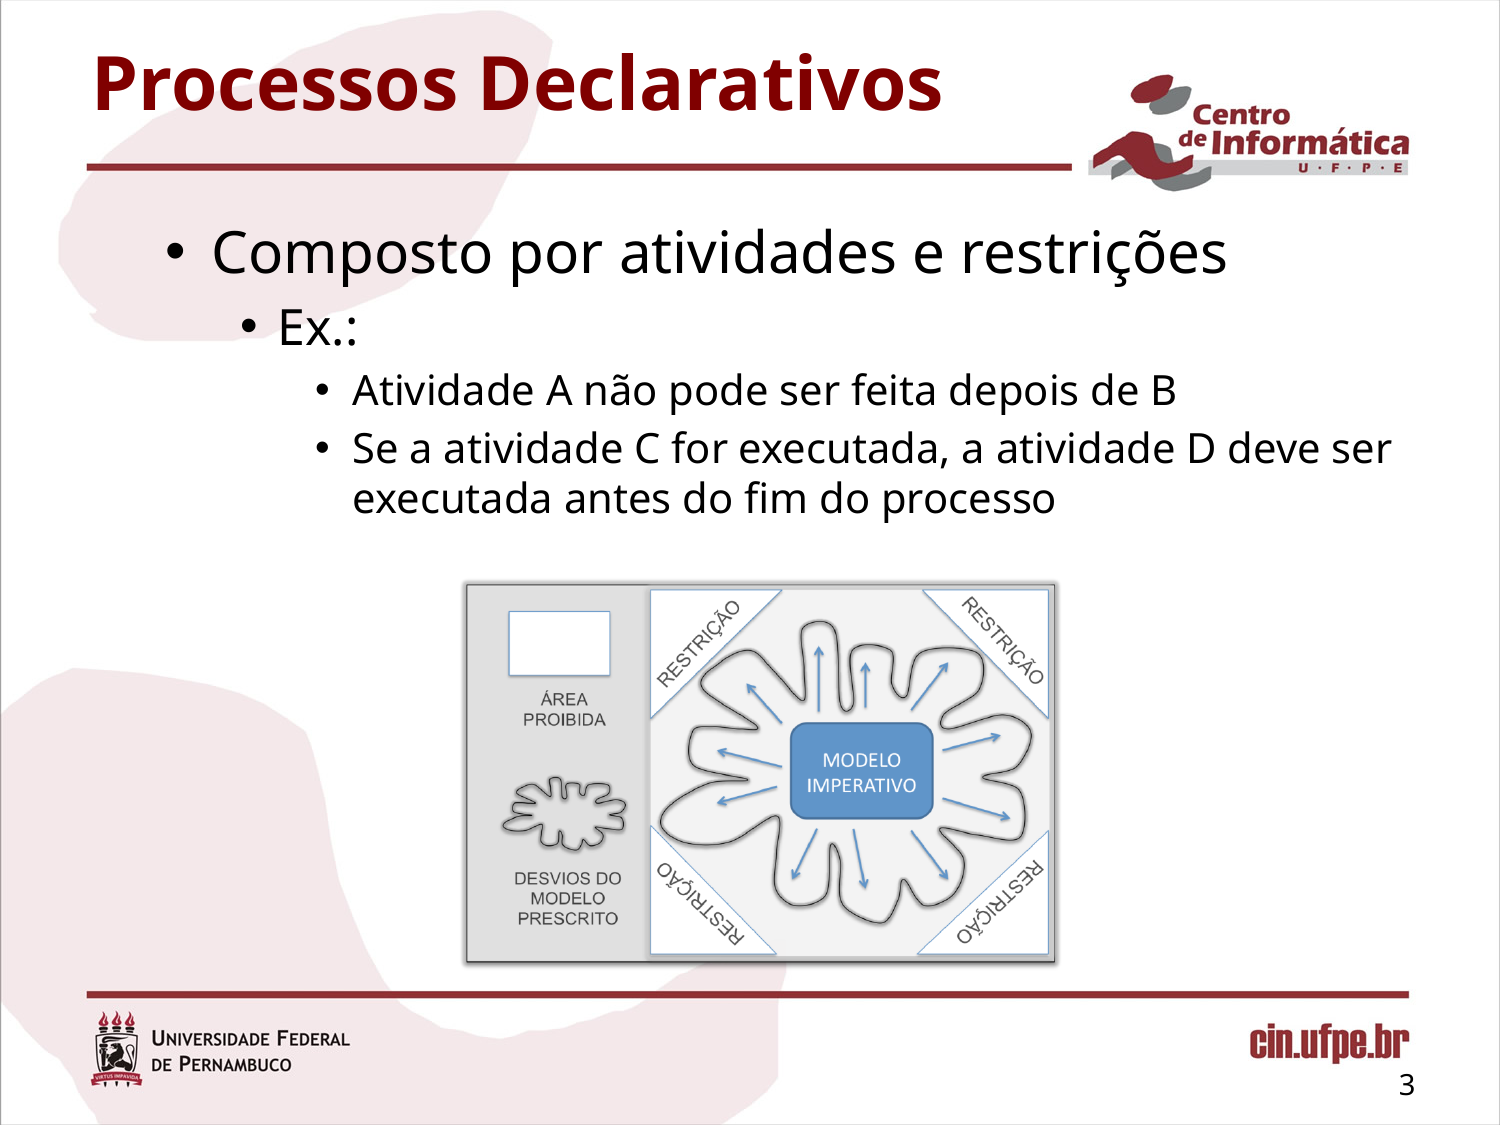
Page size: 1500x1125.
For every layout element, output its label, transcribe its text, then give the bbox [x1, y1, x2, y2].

title Processos Declarativos [76, 0, 1141, 162]
slide_number 3 [1080, 1058, 1431, 1107]
list Composto por atividades e restrições Ex.: Atividade A não pode ser feita depois de B Se a atividade C for executada, a atividade D deve ser executada antes do fim do processo [74, 207, 1426, 1006]
picture [0, 0, 1500, 1125]
